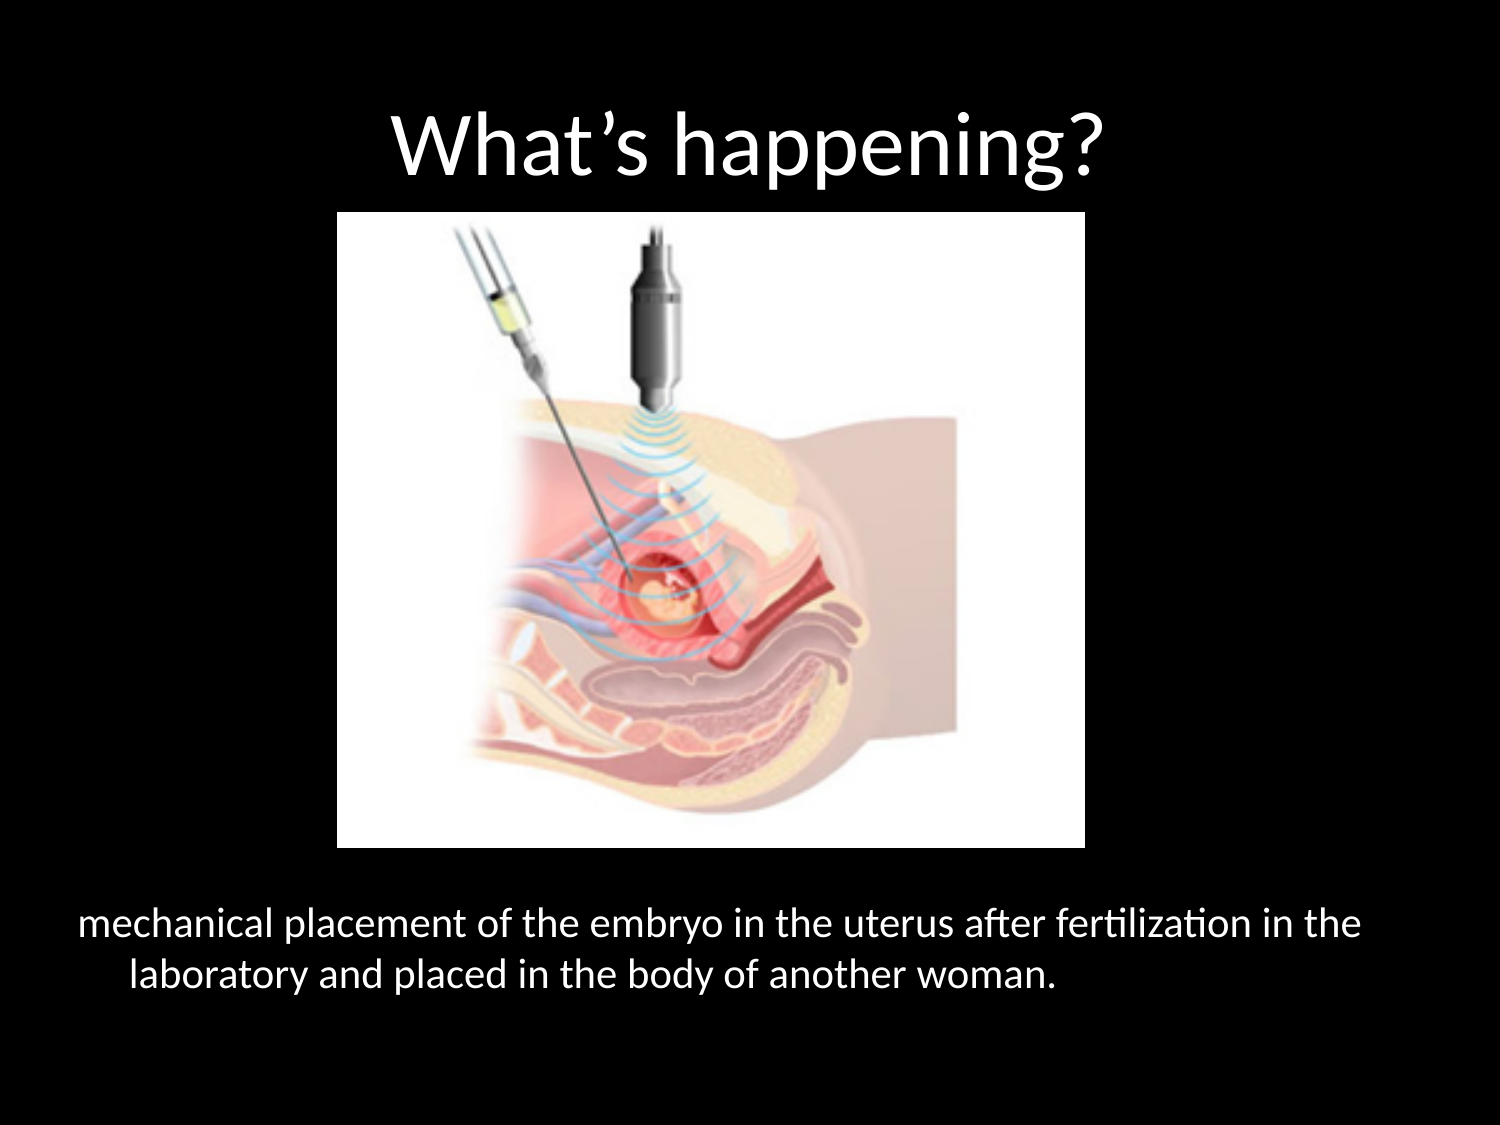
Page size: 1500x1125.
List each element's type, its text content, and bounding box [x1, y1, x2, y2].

list mechanical placement of the embryo in the uterus after fertilization in the laboratory and placed in the body of another woman. [62, 887, 1425, 1005]
picture [337, 212, 1085, 848]
title What’s happening? [75, 45, 1425, 233]
